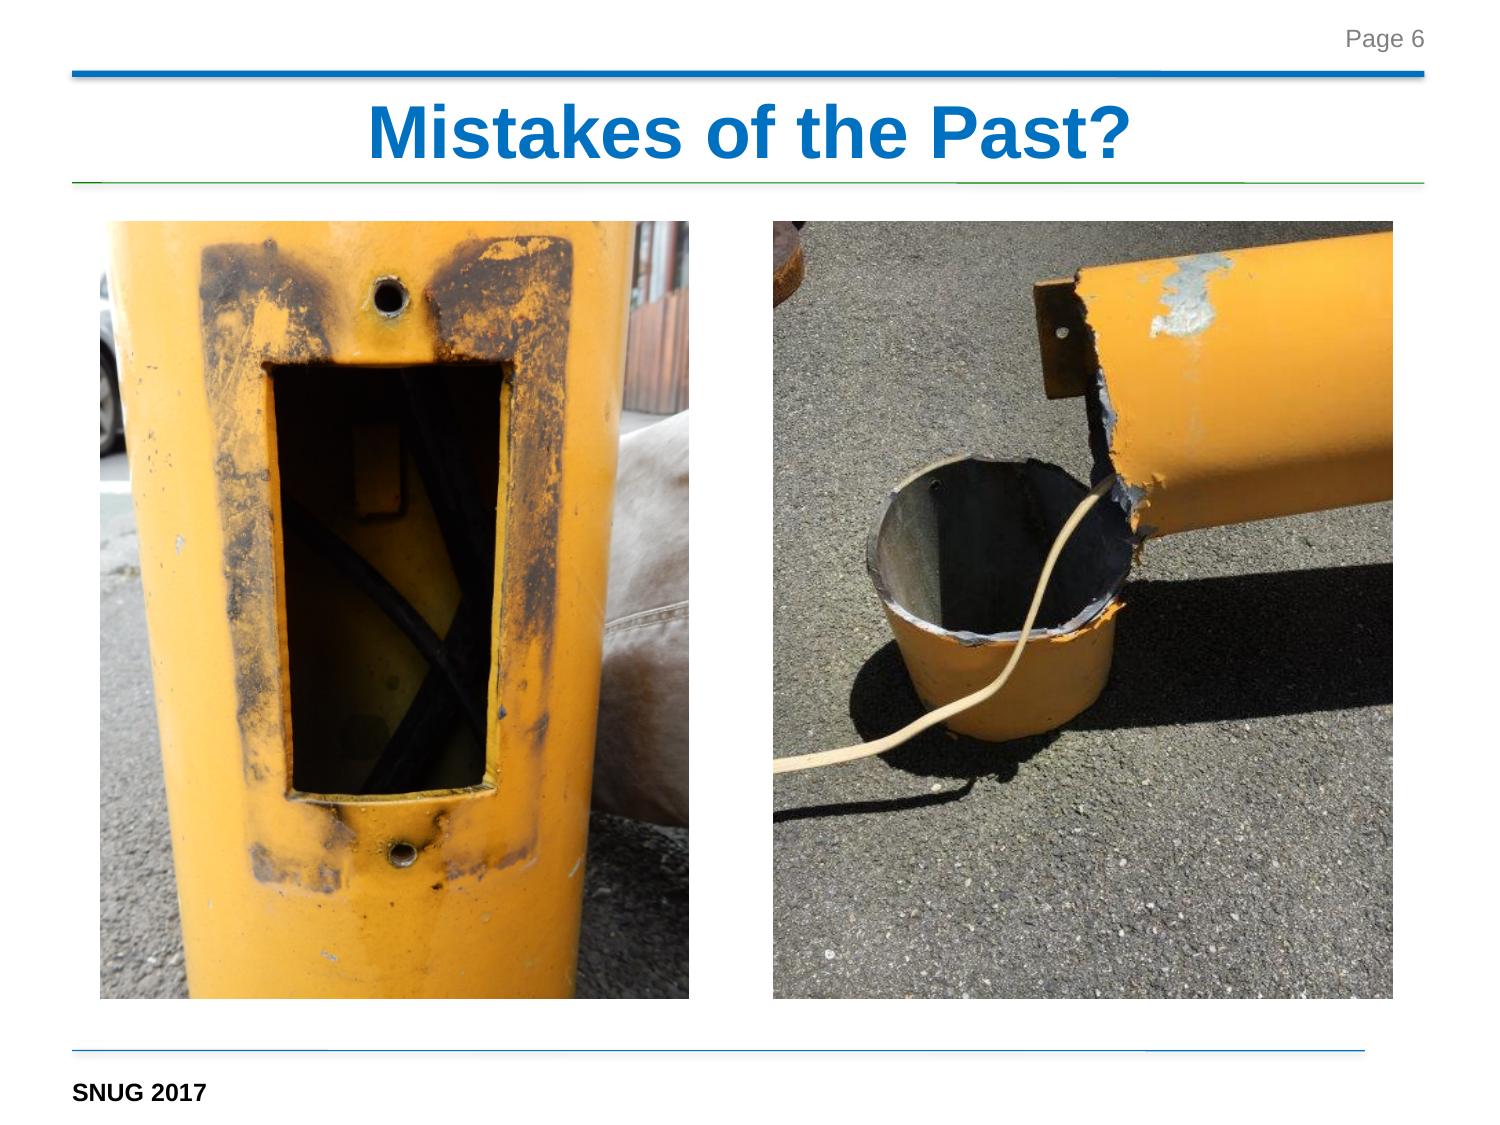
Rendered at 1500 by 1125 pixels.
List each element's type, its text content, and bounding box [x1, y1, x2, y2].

picture [773, 220, 1393, 1000]
picture [99, 220, 689, 1000]
title Mistakes of the Past? [76, 85, 1425, 173]
